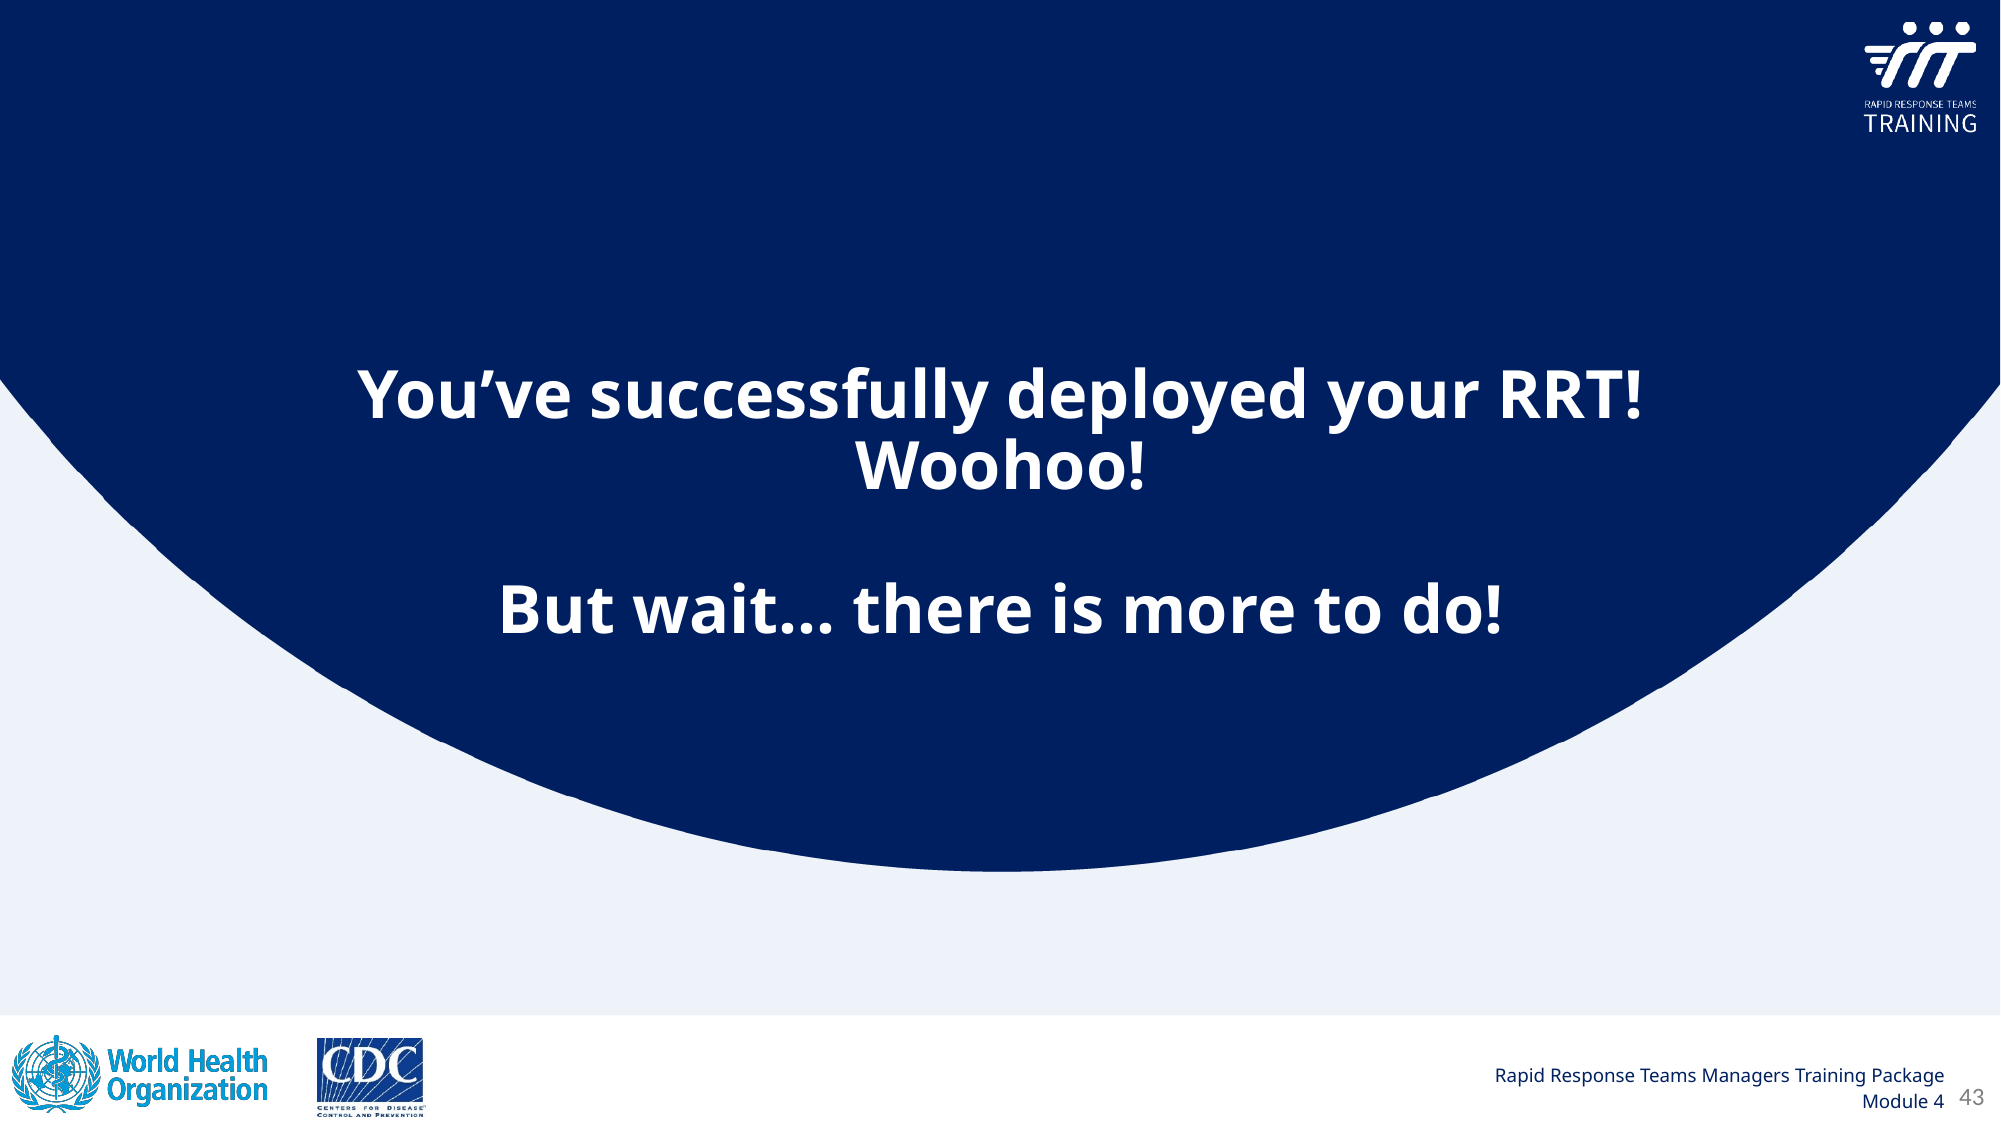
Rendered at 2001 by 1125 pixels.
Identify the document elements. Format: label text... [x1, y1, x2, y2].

picture [0, 0, 2001, 904]
picture [12, 1083, 48, 1113]
picture [24, 1054, 36, 1087]
picture [34, 1054, 43, 1078]
picture [22, 1062, 26, 1077]
picture [30, 1083, 37, 1091]
slide_number 43 [1886, 1072, 2000, 1114]
picture [46, 1056, 54, 1062]
picture [59, 1035, 267, 1113]
text_box You’ve successfully deployed your RRT! Woohoo! But wait… there is more to do! [185, 357, 1817, 649]
picture [50, 1108, 62, 1113]
picture [40, 1062, 47, 1070]
picture [71, 1053, 90, 1091]
picture [317, 1038, 426, 1117]
picture [36, 1088, 78, 1105]
picture [12, 1035, 54, 1068]
